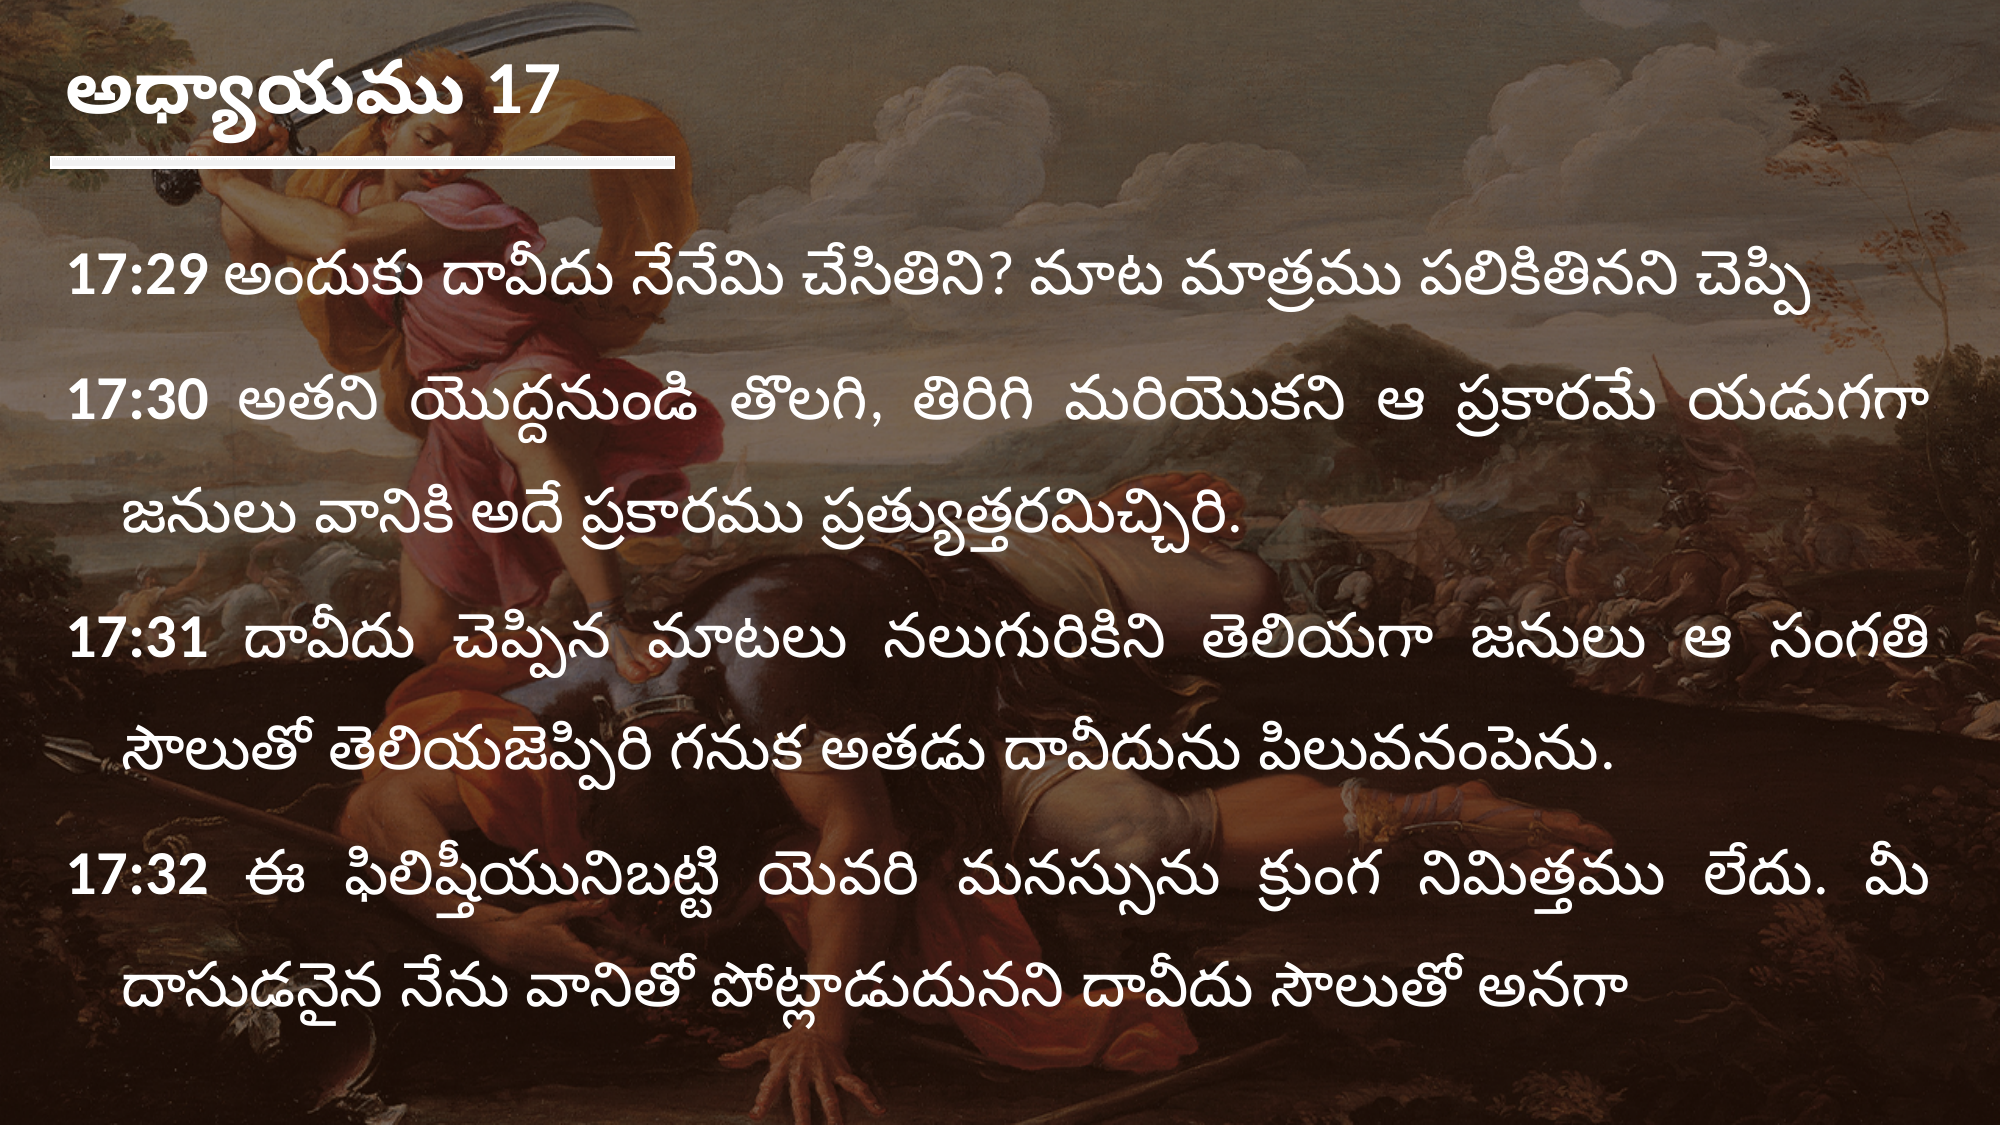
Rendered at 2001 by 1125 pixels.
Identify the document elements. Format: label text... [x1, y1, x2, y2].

title అధ్యాయము 17 [50, 0, 1925, 167]
picture [0, 0, 2000, 1125]
list 17:29 అందుకు దావీదు నేనేమి చేసితిని? మాట మాత్రము పలికితినని చెప్పి 17:30 అతని యొద్దనుండి తొలగి, తిరిగి మరియొకని ఆ ప్రకారమే యడుగగా జనులు వానికి అదే ప్రకారము ప్రత్యుత్తరమిచ్చిరి. 17:31 దావీదు చెప్పిన మాటలు నలుగురికిని తెలియగా జనులు ఆ సంగతి సౌలుతో తెలియజెప్పిరి గనుక అతడు దావీదును పిలువనంపెను. 17:32 ఈ ఫిలిష్తీయునిబట్టి యెవరి మనస్సును క్రుంగ నిమిత్తము లేదు. మీ దాసుడనైన నేను వానితో పోట్లాడుదునని దావీదు సౌలుతో అనగా [50, 187, 1946, 1063]
